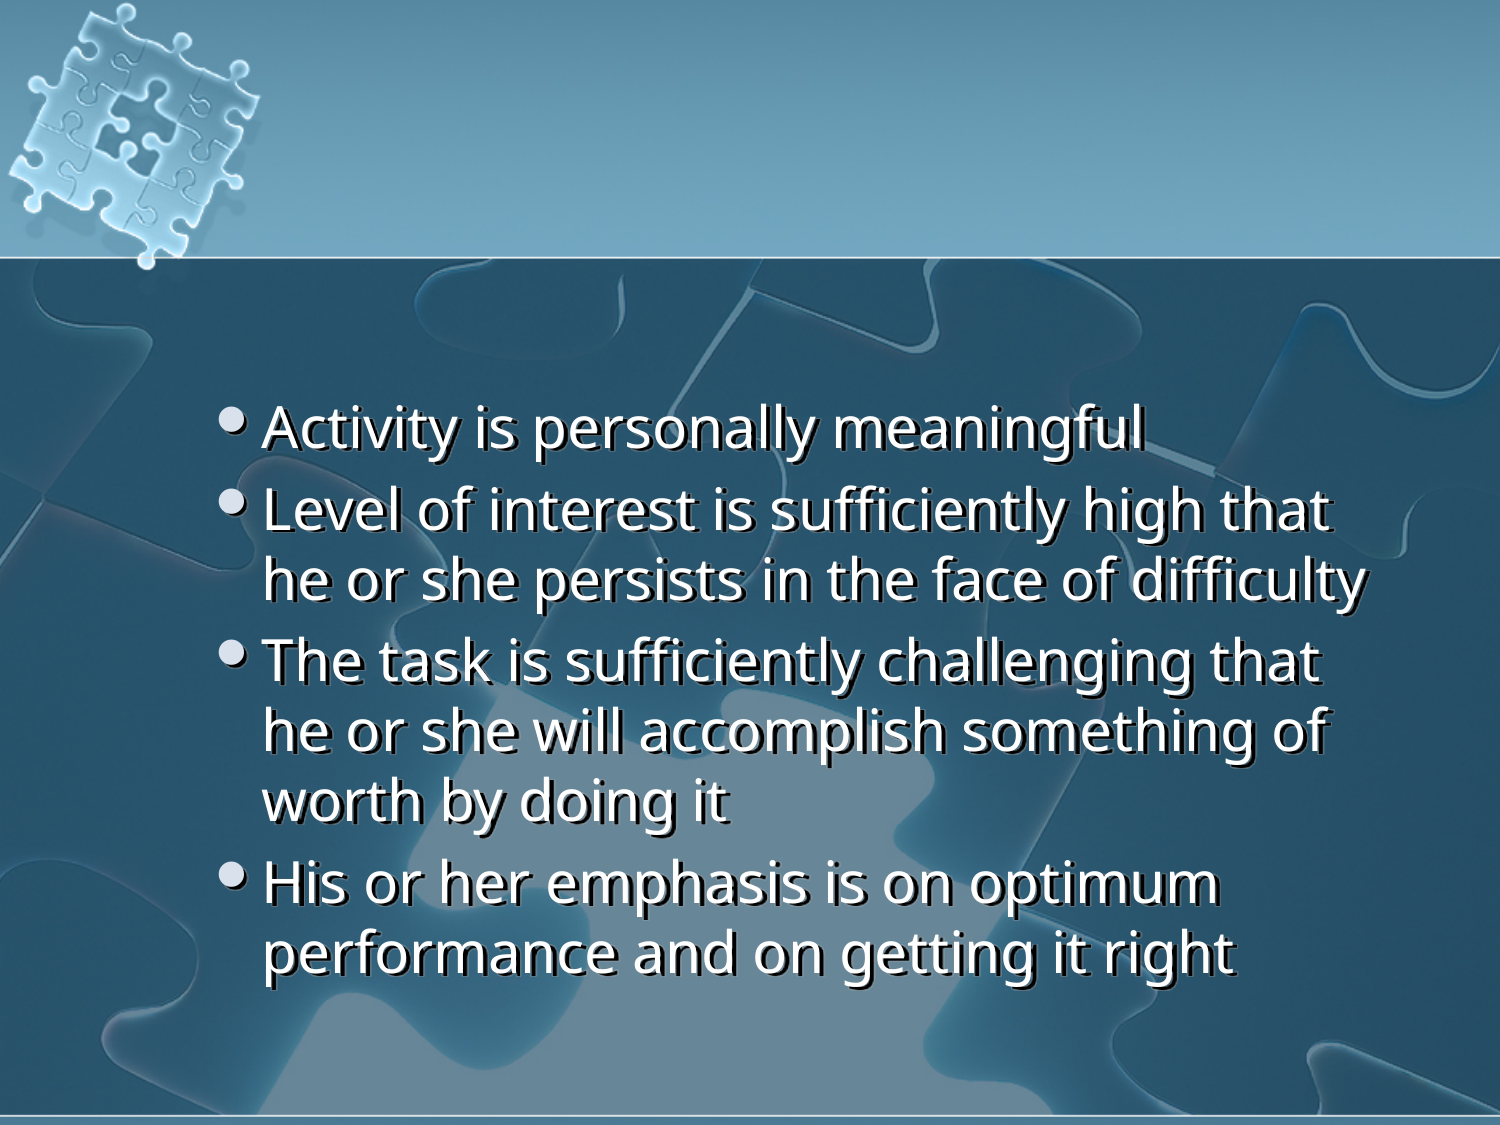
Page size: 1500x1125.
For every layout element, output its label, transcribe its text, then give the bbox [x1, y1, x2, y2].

picture [0, 0, 1500, 1125]
list Activity is personally meaningful Level of interest is sufficiently high that he or she persists in the face of difficulty The task is sufficiently challenging that he or she will accomplish something of worth by doing it His or her emphasis is on optimum performance and on getting it right [124, 290, 1388, 1071]
